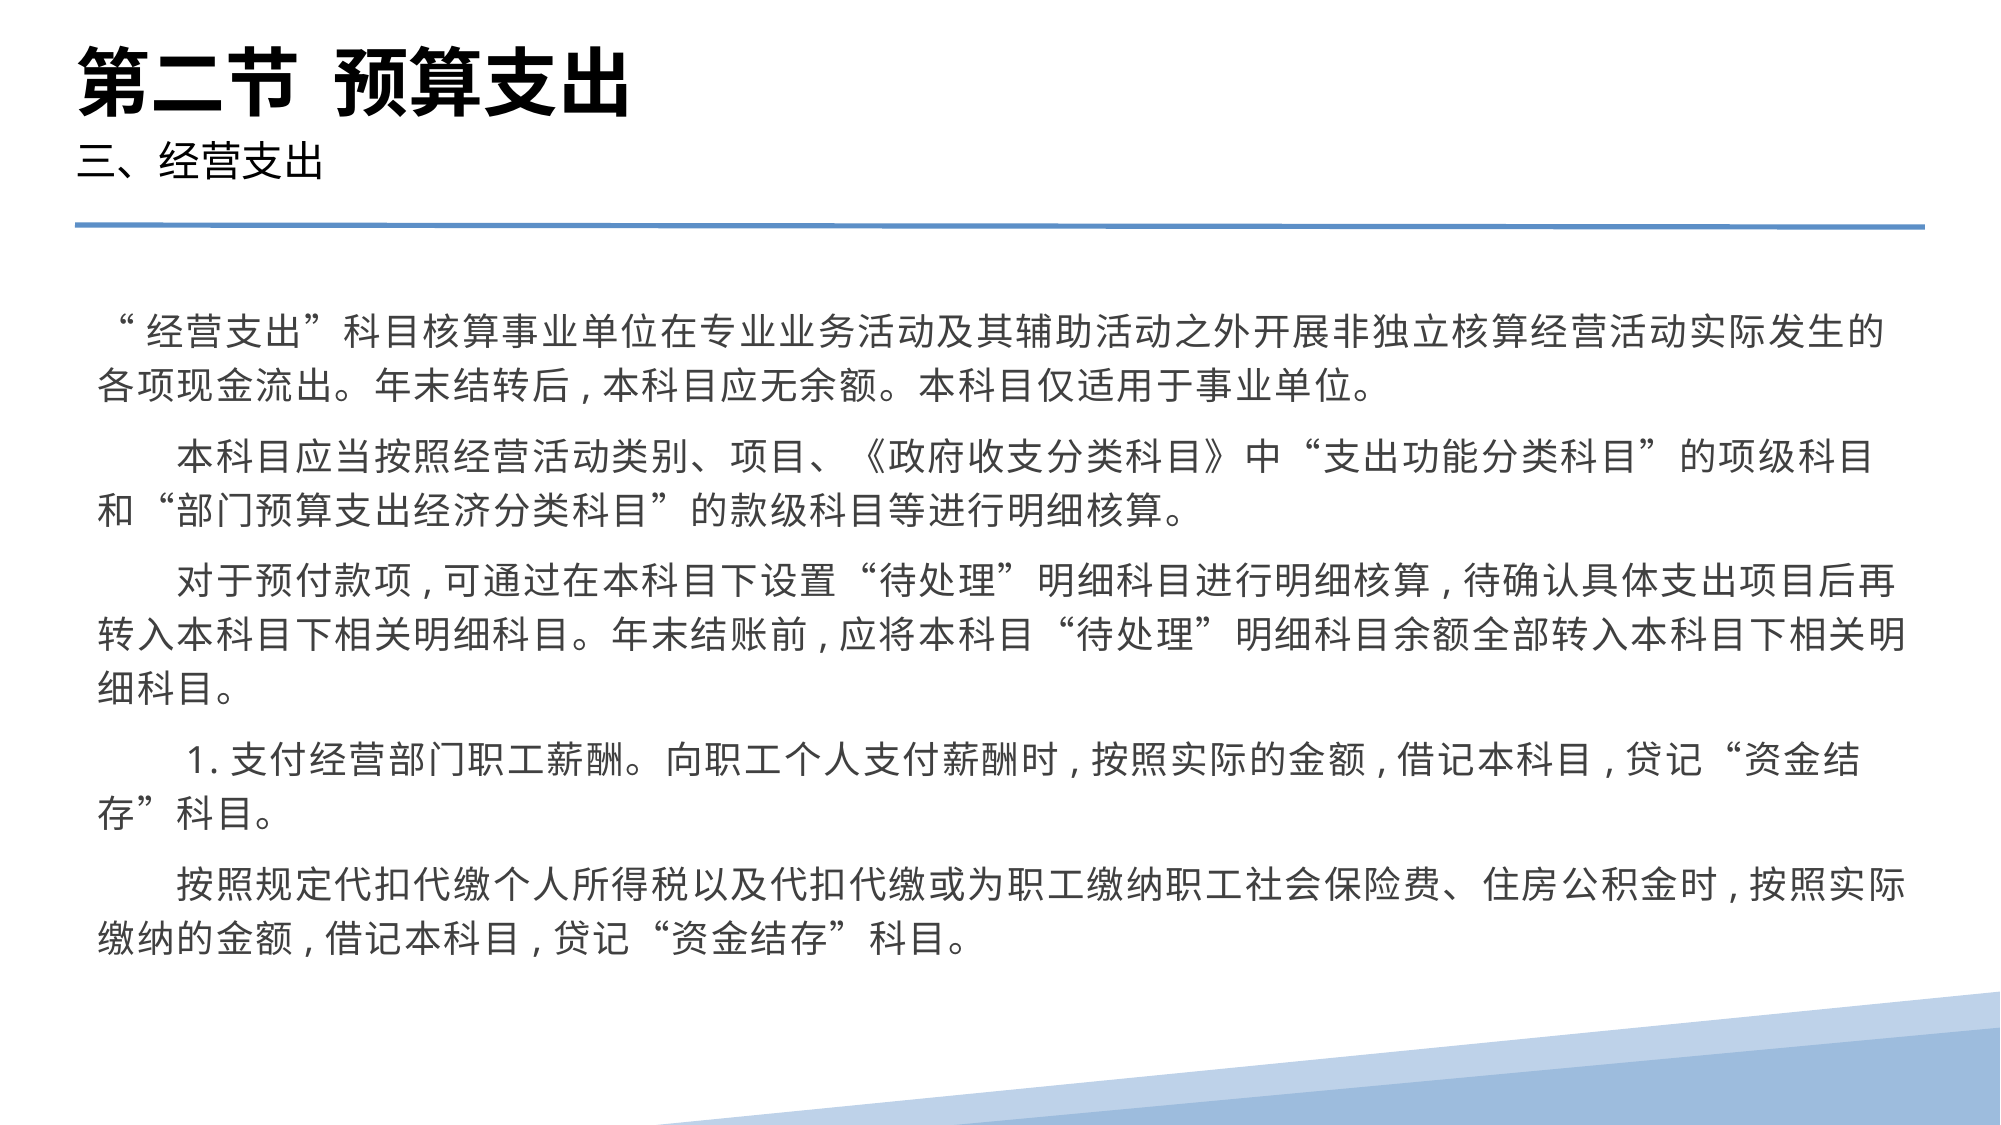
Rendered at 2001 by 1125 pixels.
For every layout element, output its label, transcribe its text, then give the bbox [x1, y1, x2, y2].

text_box 三、经营支出 [75, 124, 1925, 200]
text_box 第二节 预算支出 [75, 24, 1925, 124]
text_box “经营支出”科目核算事业单位在专业业务活动及其辅助活动之外开展非独立核算经营活动实际发生的各项现金流出。年末结转后,本科目应无余额。本科目仅适用于事业单位。 本科目应当按照经营活动类别、项目、《政府收支分类科目》中“支出功能分类科目”的项级科目和“部门预算支出经济分类科目”的款级科目等进行明细核算。 对于预付款项,可通过在本科目下设置“待处理”明细科目进行明细核算,待确认具体支出项目后再转入本科目下相关明细科目。年末结账前,应将本科目“待处理”明细科目余额全部转入本科目下相关明细科目。 1.支付经营部门职工薪酬。向职工个人支付薪酬时,按照实际的金额,借记本科目,贷记“资金结存”科目。 按照规定代扣代缴个人所得税以及代扣代缴或为职工缴纳职工社会保险费、住房公积金时,按照实际缴纳的金额,借记本科目,贷记“资金结存”科目。 [87, 237, 1925, 1022]
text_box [656, 991, 2000, 1125]
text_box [74, 224, 1925, 228]
